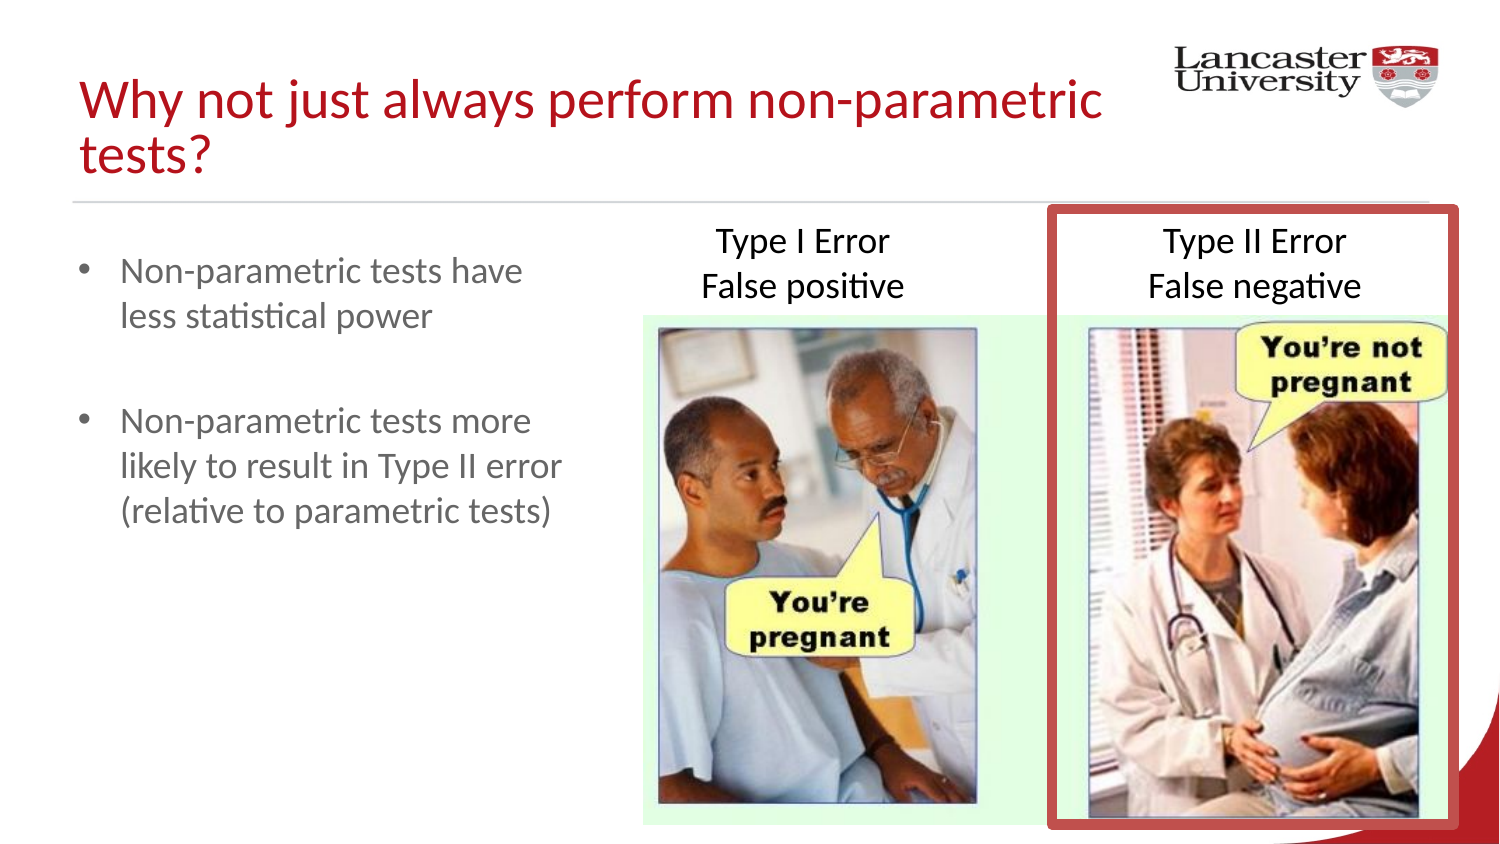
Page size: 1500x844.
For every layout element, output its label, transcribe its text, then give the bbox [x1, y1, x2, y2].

title Why not just always perform non-parametric tests? [64, 67, 1164, 210]
text_box Type I Error False positive [679, 209, 928, 313]
picture [0, 0, 1500, 844]
text_box [1050, 207, 1456, 317]
list Non-parametric tests have less statistical power Non-parametric tests more likely to result in Type II error (relative to parametric tests) [63, 238, 595, 824]
